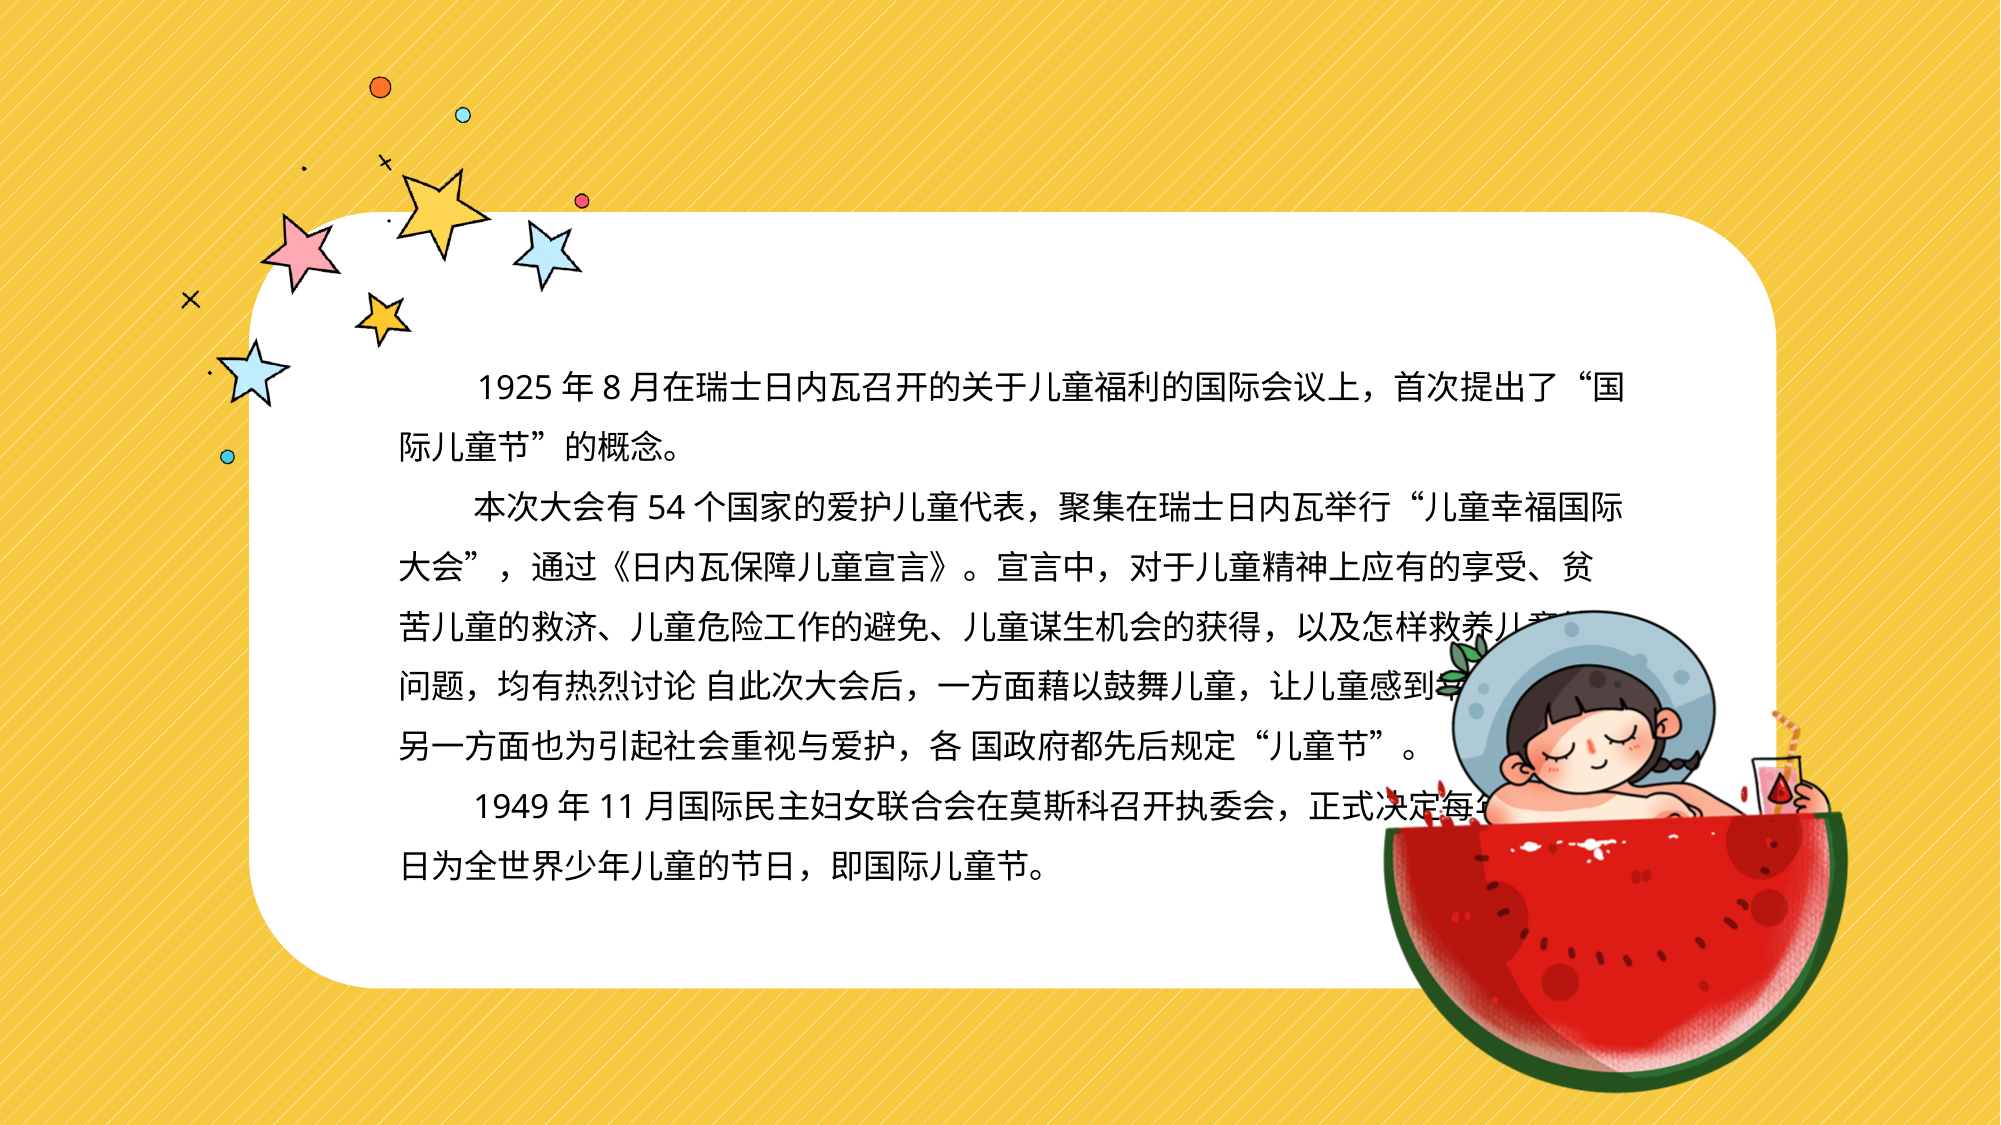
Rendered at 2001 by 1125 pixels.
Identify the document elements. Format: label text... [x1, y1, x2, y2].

text_box [0, 0, 2000, 1125]
picture [1356, 596, 1856, 1108]
text_box 1925年8月在瑞士日内瓦召开的关于儿童福利的国际会议上，首次提出了“国际儿童节”的概念。 本次大会有54个国家的爱护儿童代表，聚集在瑞士日内瓦举行“儿童幸福国际大会”，通过《日内瓦保障儿童宣言》。宣言中，对于儿童精神上应有的享受、贫苦儿童的救济、儿童危险工作的避免、儿童谋生机会的获得，以及怎样救养儿童等问题，均有热烈讨论 自此次大会后，一方面藉以鼓舞儿童，让儿童感到幸福快乐，另一方面也为引起社会重视与爱护，各 国政府都先后规定“儿童节”。 1949年11月国际民主妇女联合会在莫斯科召开执委会，正式决定每年6月1日为全世界少年儿童的节日，即国际儿童节。 [383, 338, 1642, 893]
picture [77, 0, 650, 544]
text_box [598, 211, 1778, 596]
text_box [248, 466, 1356, 990]
